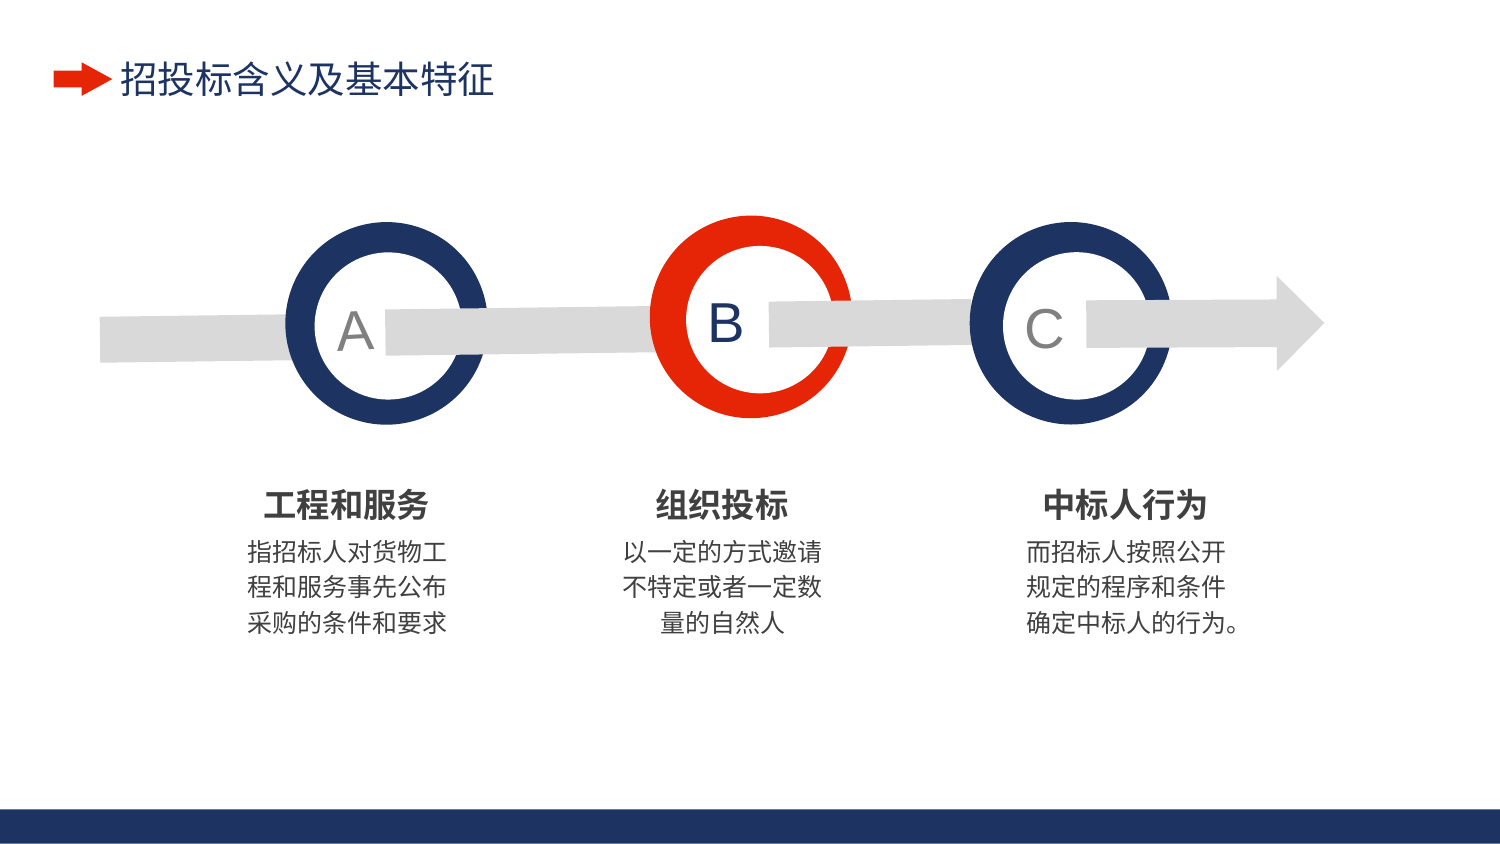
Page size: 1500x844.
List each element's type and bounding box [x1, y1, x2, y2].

text_box [599, 467, 846, 647]
text_box [1003, 467, 1250, 647]
text_box [99, 215, 1325, 425]
text_box [224, 467, 471, 647]
